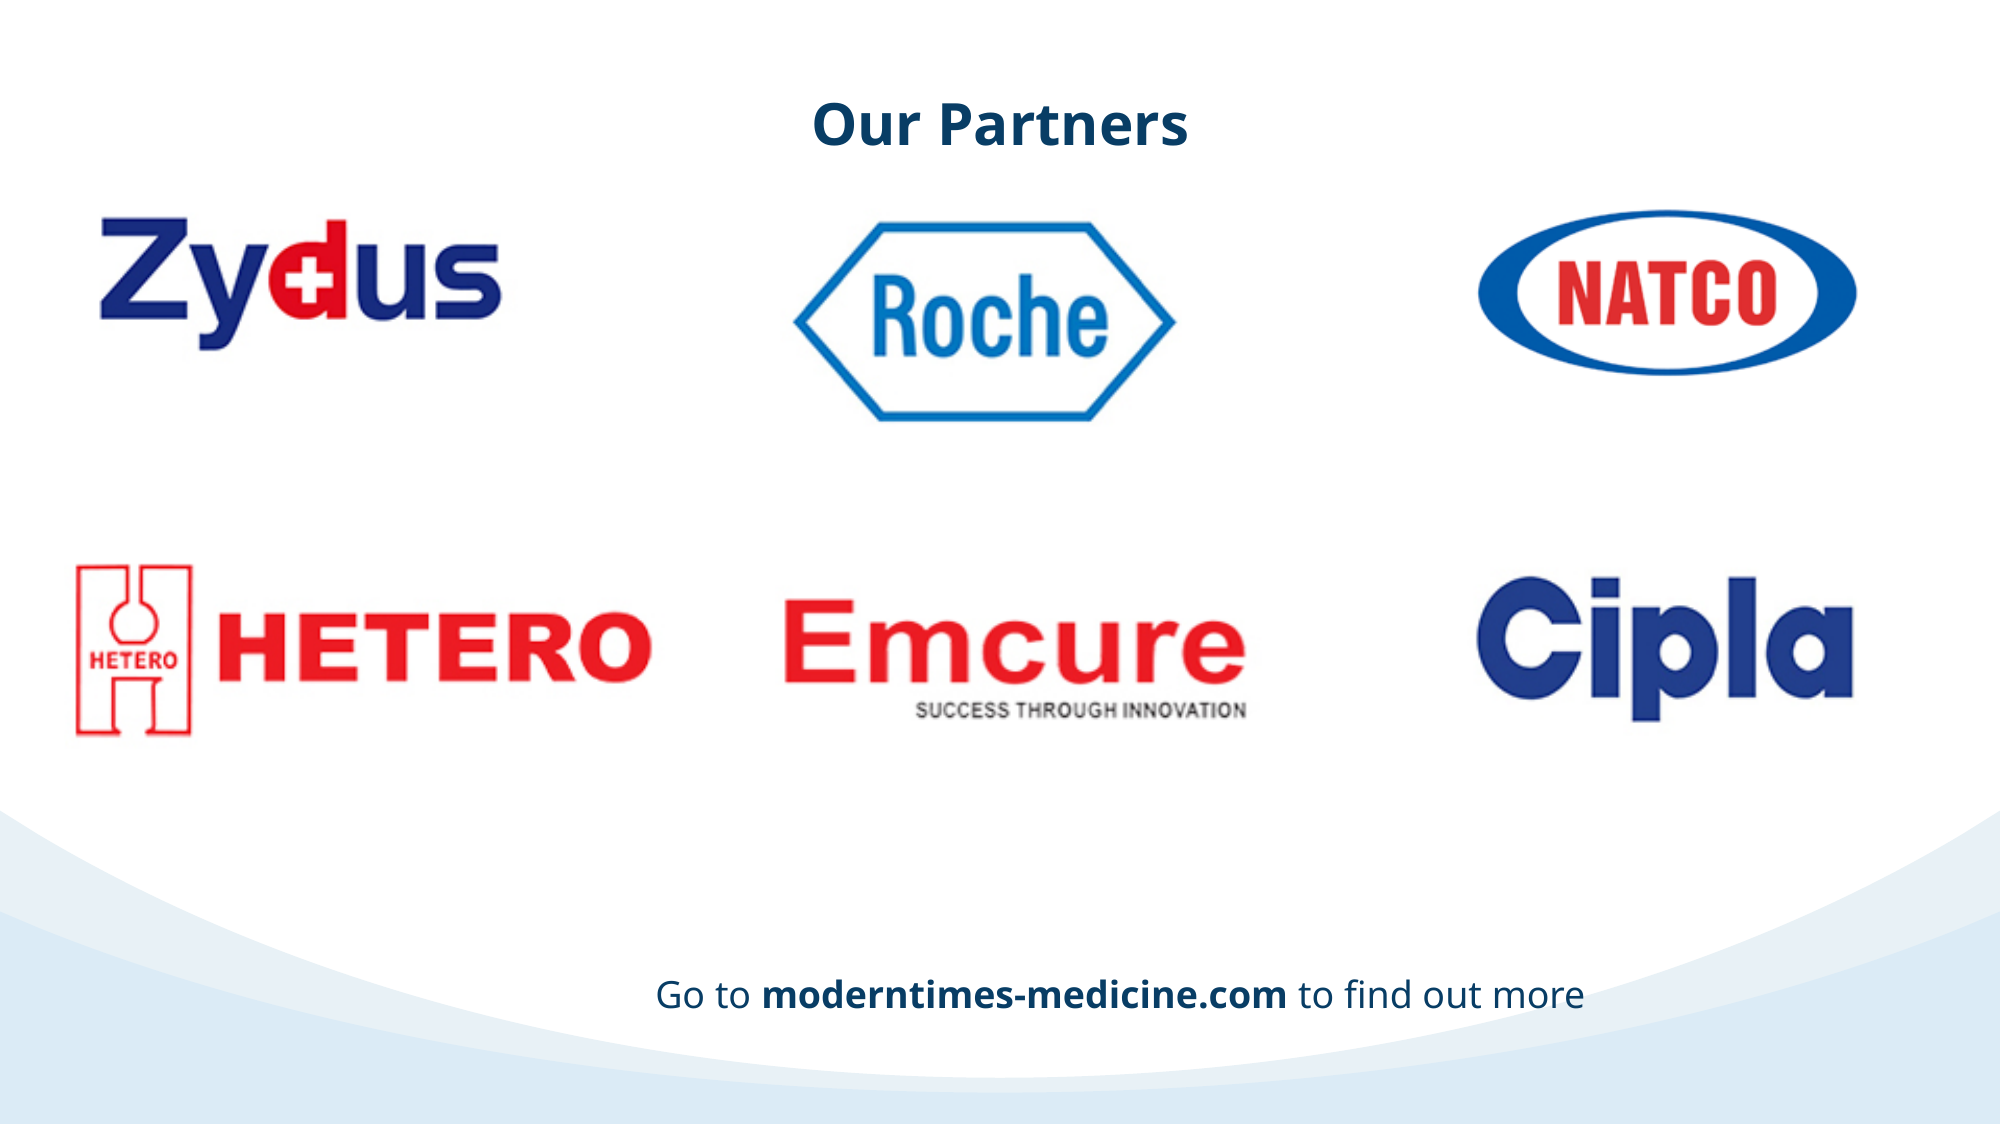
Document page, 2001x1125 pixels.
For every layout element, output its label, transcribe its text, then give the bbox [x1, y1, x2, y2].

picture [0, 130, 603, 439]
picture [1441, 177, 1894, 409]
picture [727, 503, 1330, 812]
picture [681, 159, 1284, 468]
picture [1358, 485, 1962, 794]
picture [64, 498, 667, 807]
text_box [0, 810, 2000, 1124]
text_box Our Partners [448, 86, 1552, 157]
